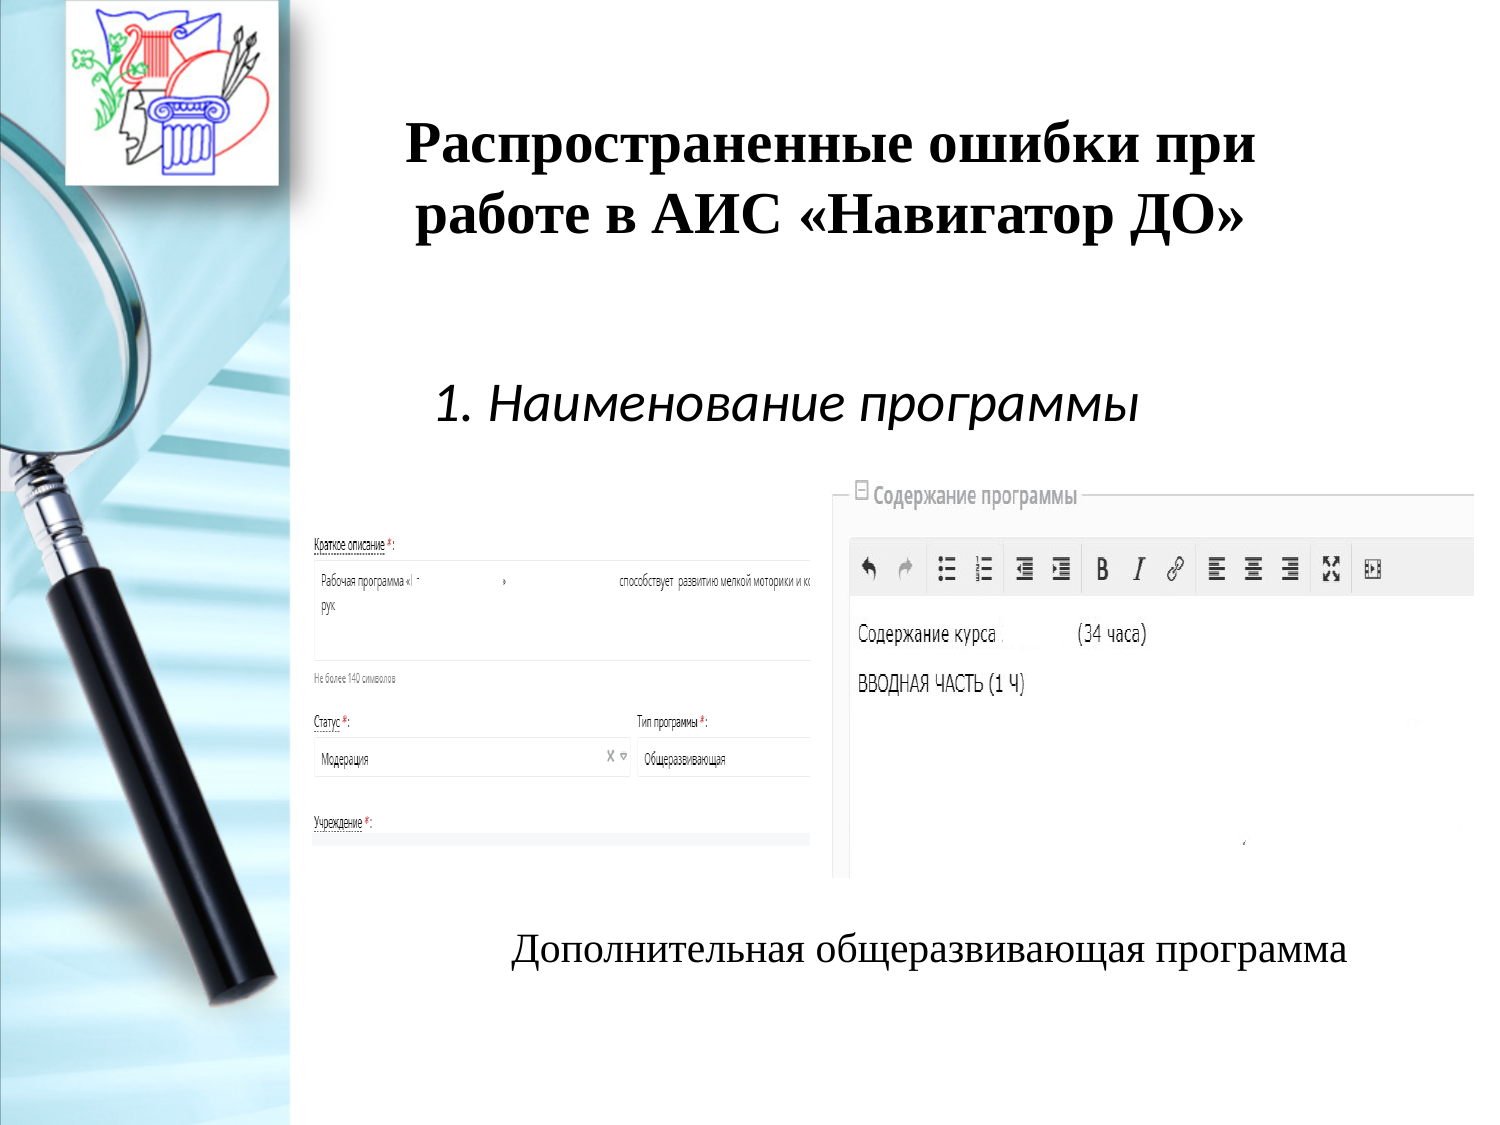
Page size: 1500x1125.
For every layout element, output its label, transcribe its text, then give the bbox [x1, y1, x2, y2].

subtitle Наименование программы [296, 357, 1416, 885]
picture [0, 0, 344, 1125]
picture [312, 519, 811, 847]
picture [831, 479, 1474, 878]
title Распространенные ошибки при работе в АИС «Навигатор ДО» [336, 75, 1327, 273]
text_box Дополнительная общеразвивающая программа [444, 913, 1416, 978]
